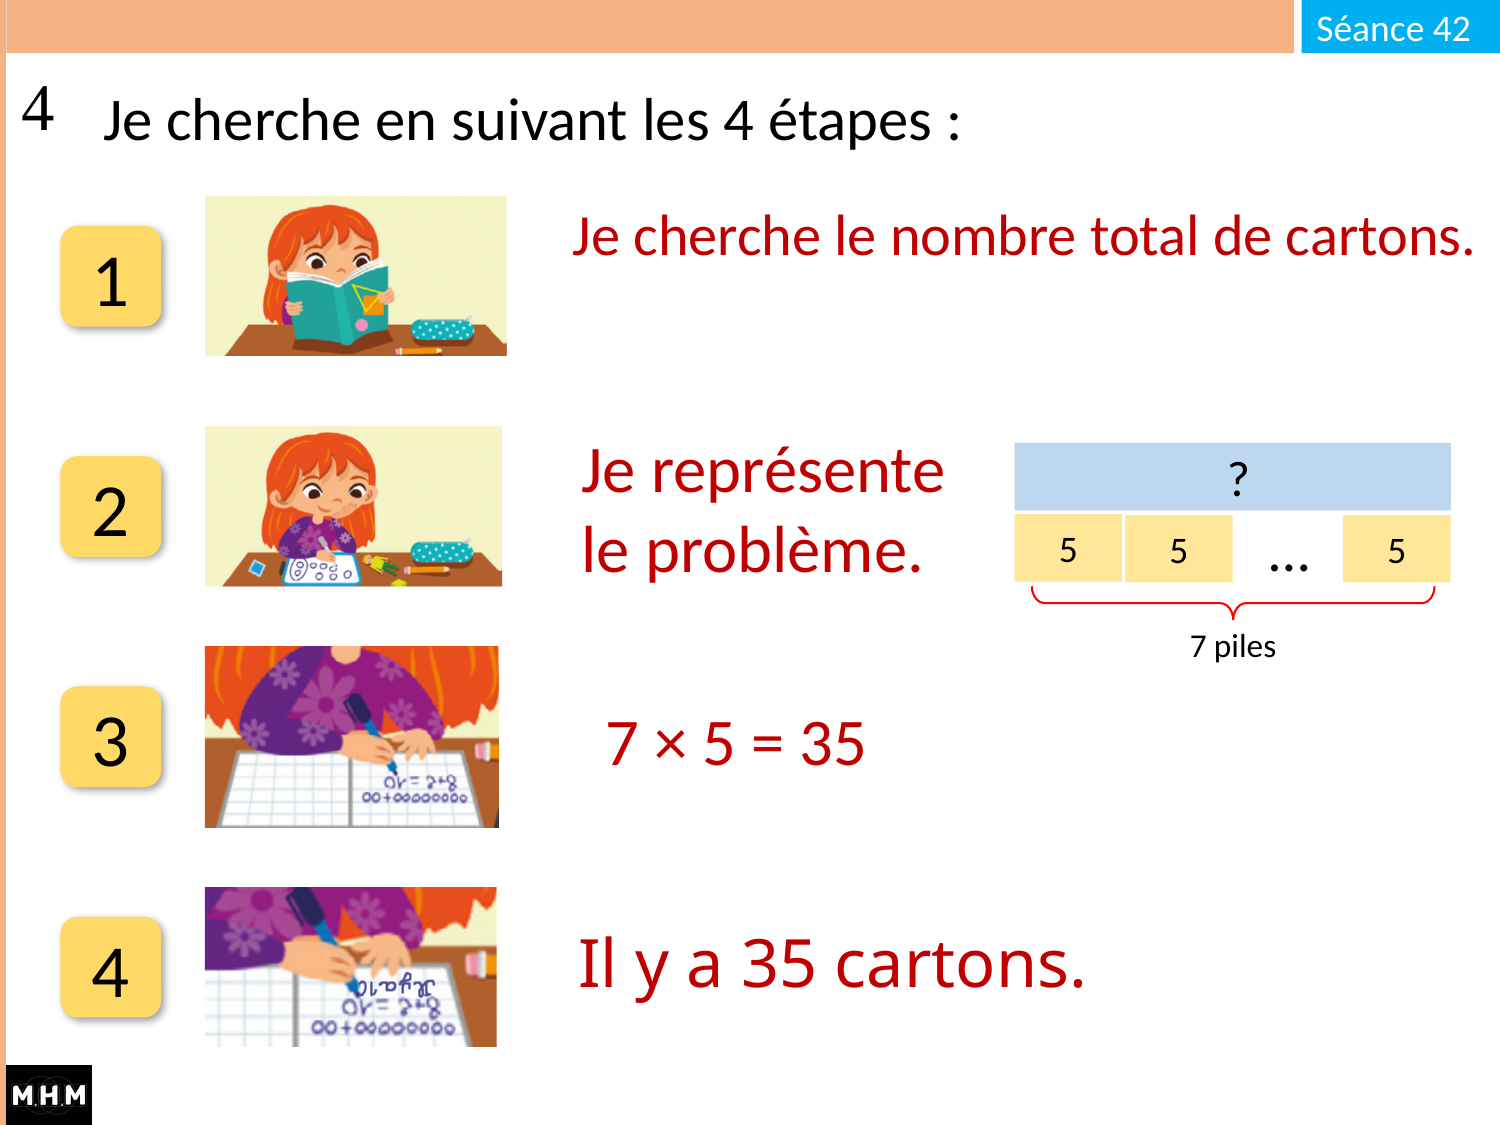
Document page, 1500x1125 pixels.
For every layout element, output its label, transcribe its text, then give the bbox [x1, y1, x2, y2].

text_box Je cherche le nombre total de cartons. [558, 189, 1494, 275]
text_box 1 [59, 224, 163, 328]
text_box 2 [59, 455, 163, 558]
text_box Je représente le problème. [566, 418, 1418, 593]
picture [204, 646, 499, 828]
text_box 4 [59, 915, 163, 1019]
title Je cherche en suivant les 4 étapes : [88, 35, 1382, 161]
text_box 3 [59, 685, 163, 789]
picture [204, 196, 515, 356]
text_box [1014, 442, 1452, 678]
picture [6, 1065, 92, 1125]
text_box 7 × 5 = 35 [575, 691, 1427, 786]
picture [204, 887, 497, 1047]
picture [204, 426, 503, 587]
text_box Il y a 35 cartons. [563, 913, 1494, 1009]
